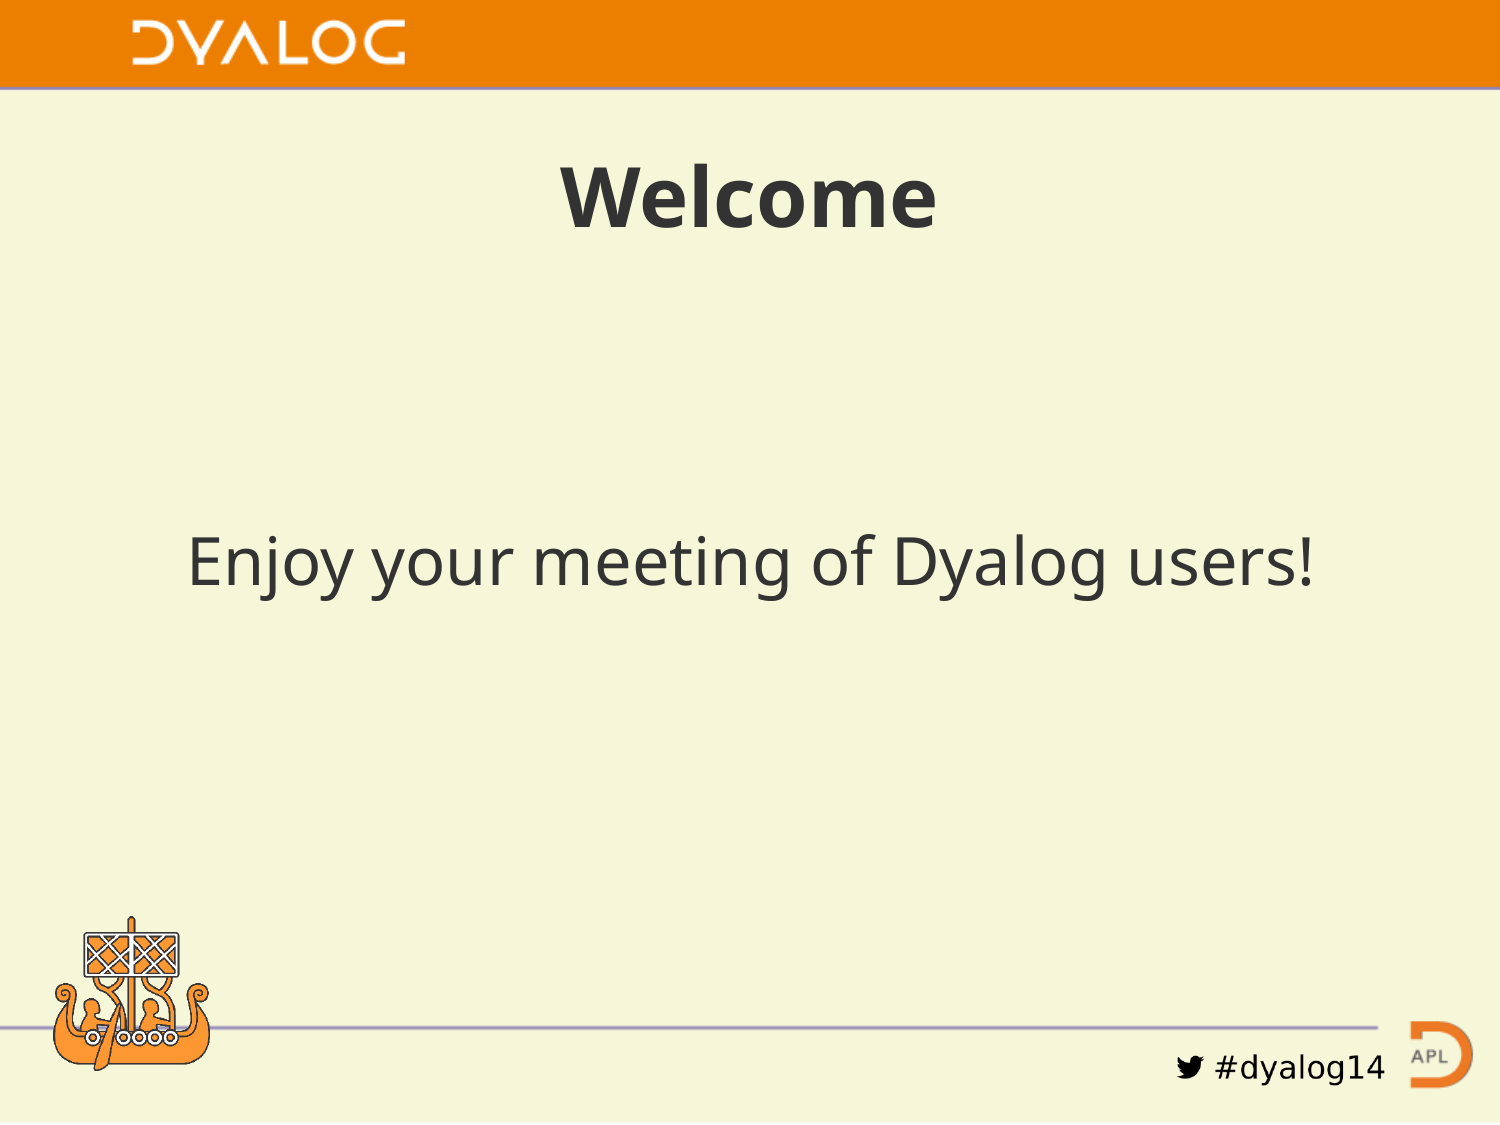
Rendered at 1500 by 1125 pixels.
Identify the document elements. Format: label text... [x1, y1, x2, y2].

picture [0, 0, 1500, 1123]
list Enjoy your meeting of Dyalog users! [171, 324, 1341, 1000]
title Welcome [112, 137, 1388, 288]
